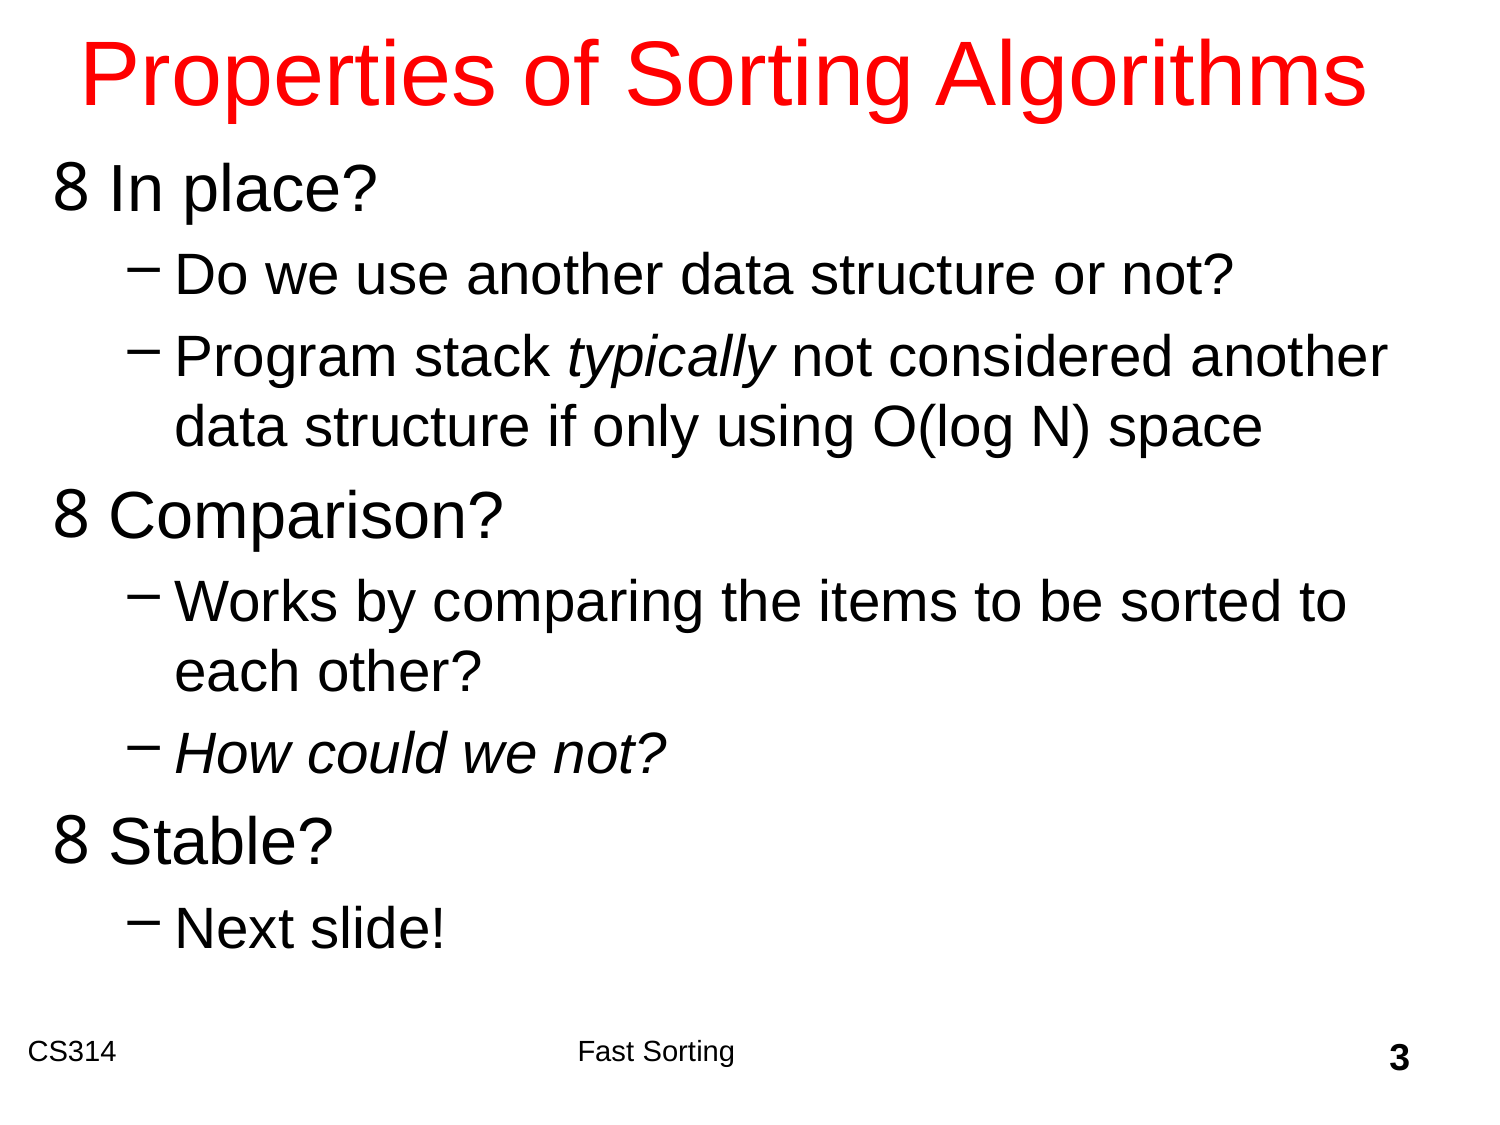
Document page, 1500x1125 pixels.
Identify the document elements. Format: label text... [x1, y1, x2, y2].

footer Fast Sorting [562, 1024, 1063, 1101]
slide_number CS314 [12, 1024, 451, 1101]
title Properties of Sorting Algorithms [62, 0, 1388, 137]
list In place? Do we use another data structure or not? Program stack typically not considered another data structure if only using O(log N) space Comparison? Works by comparing the items to be sorted to each other? How could we not? Stable? Next slide! [37, 137, 1463, 1038]
slide_number 3 [1112, 1024, 1426, 1101]
